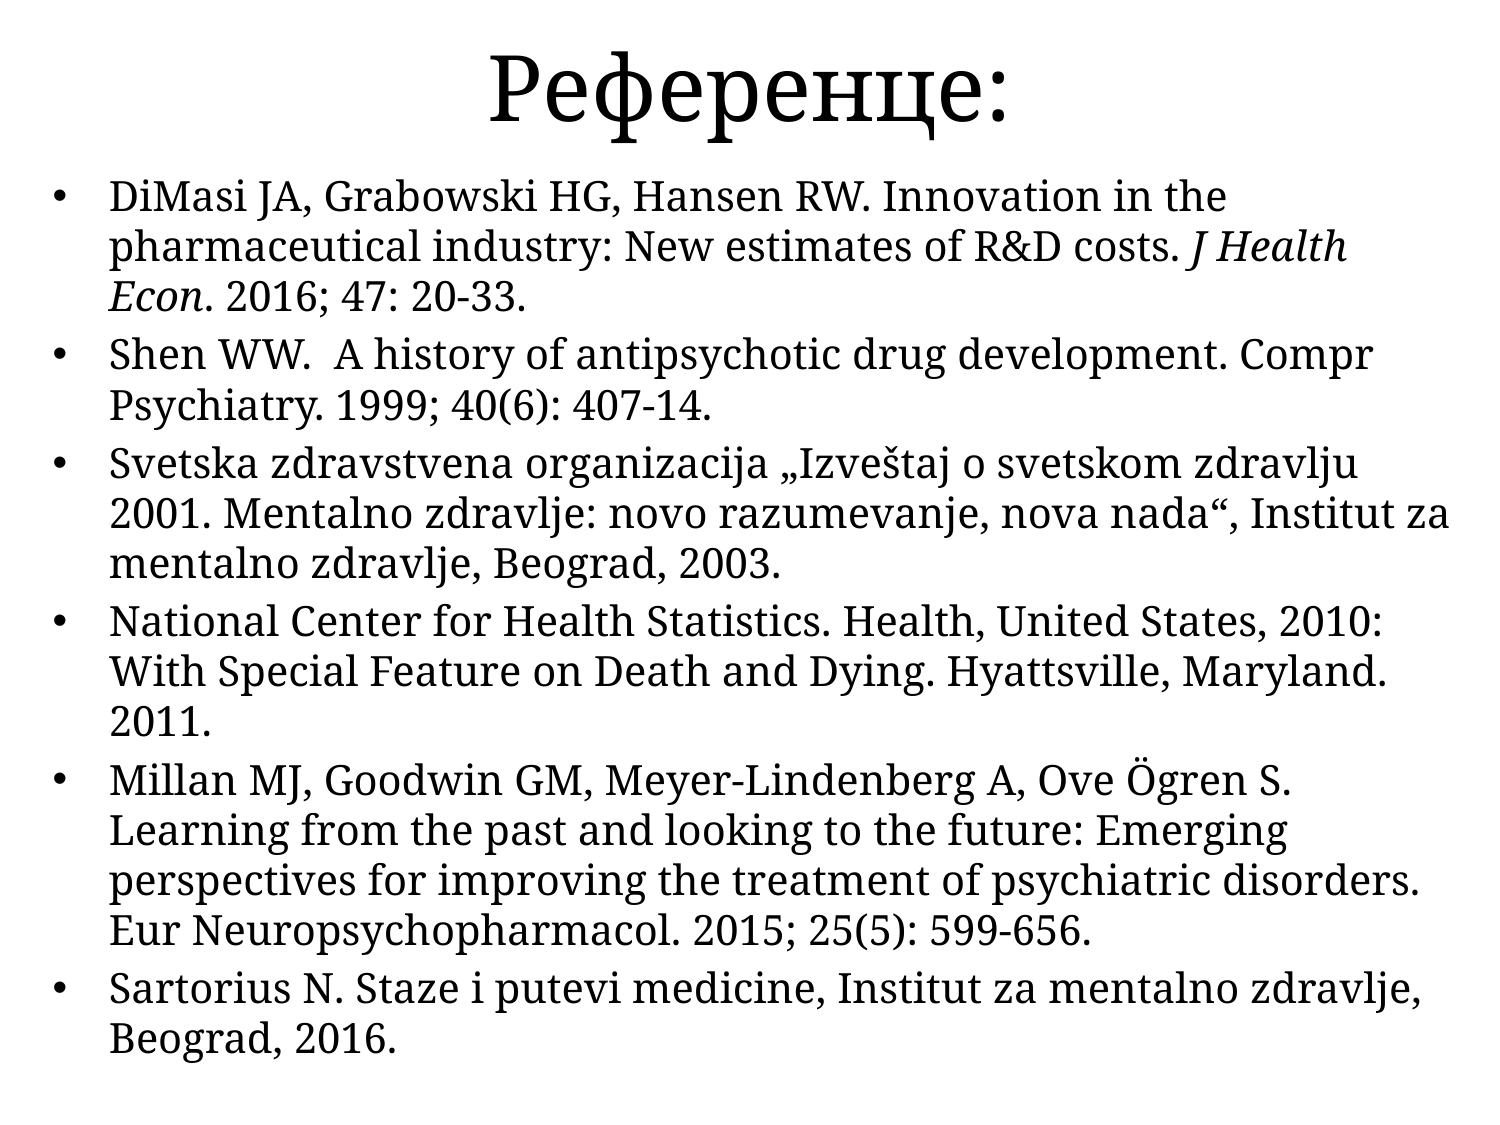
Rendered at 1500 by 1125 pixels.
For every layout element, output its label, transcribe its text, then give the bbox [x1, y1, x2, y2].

list DiMasi JA, Grabowski HG, Hansen RW. Innovation in the pharmaceutical industry: New estimates of R&D costs. J Health Econ. 2016; 47: 20-33. Shen WW. A history of antipsychotic drug development. Compr Psychiatry. 1999; 40(6): 407-14. Svetska zdravstvena organizacija „Izveštaj o svetskom zdravlju 2001. Mentalno zdravlje: novo razumevanje, nova nada“, Institut za mentalno zdravlje, Beograd, 2003. National Center for Health Statistics. Health, United States, 2010: With Special Feature on Death and Dying. Hyattsville, Maryland. 2011. Millan MJ, Goodwin GM, Meyer-Lindenberg A, Ove Ögren S. Learning from the past and looking to the future: Emerging perspectives for improving the treatment of psychiatric disorders. Eur Neuropsychopharmacol. 2015; 25(5): 599-656. Sartorius N. Staze i putevi medicine, Institut za mentalno zdravlje, Beograd, 2016. [37, 162, 1476, 1006]
title Референце: [74, 44, 1426, 126]
